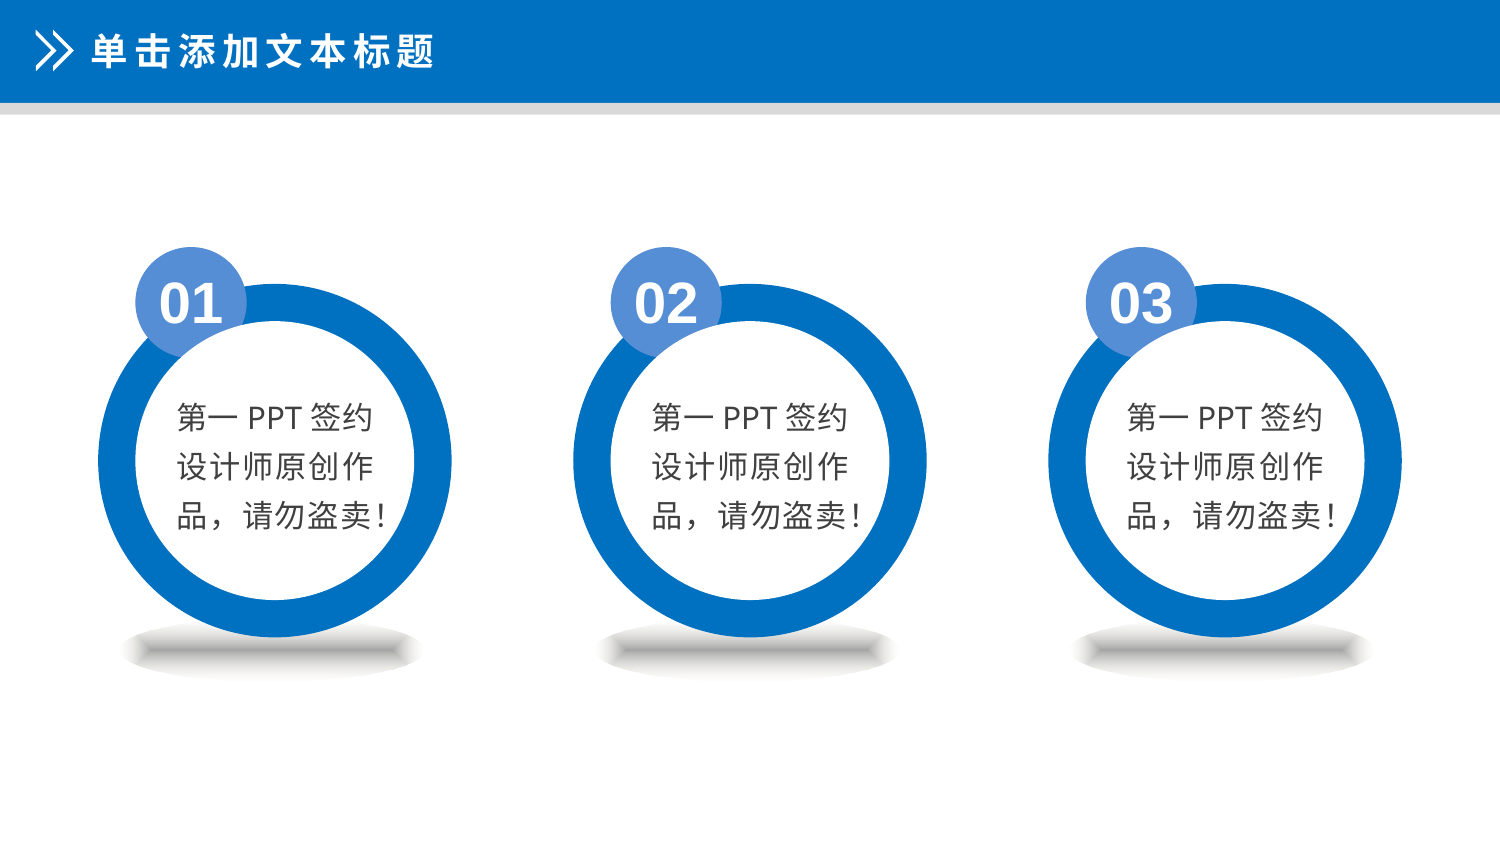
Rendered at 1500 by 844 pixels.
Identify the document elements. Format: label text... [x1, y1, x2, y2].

text_box 单击添加文本标题 [76, 20, 450, 80]
text_box 第一PPT签约设计师原创作品，请勿盗卖！ [608, 319, 892, 603]
text_box 02 [608, 244, 724, 359]
text_box 第一PPT签约设计师原创作品，请勿盗卖！ [1083, 319, 1367, 603]
text_box [593, 621, 900, 682]
text_box [571, 281, 929, 640]
text_box [96, 281, 454, 640]
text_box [20, 35, 69, 66]
text_box 第一PPT签约设计师原创作品，请勿盗卖！ [133, 319, 417, 603]
text_box [118, 621, 425, 682]
text_box [0, 0, 1500, 101]
text_box 01 [133, 244, 249, 359]
text_box [1046, 281, 1404, 640]
text_box 03 [1083, 244, 1199, 359]
text_box [1068, 621, 1375, 682]
text_box [0, 101, 1500, 117]
